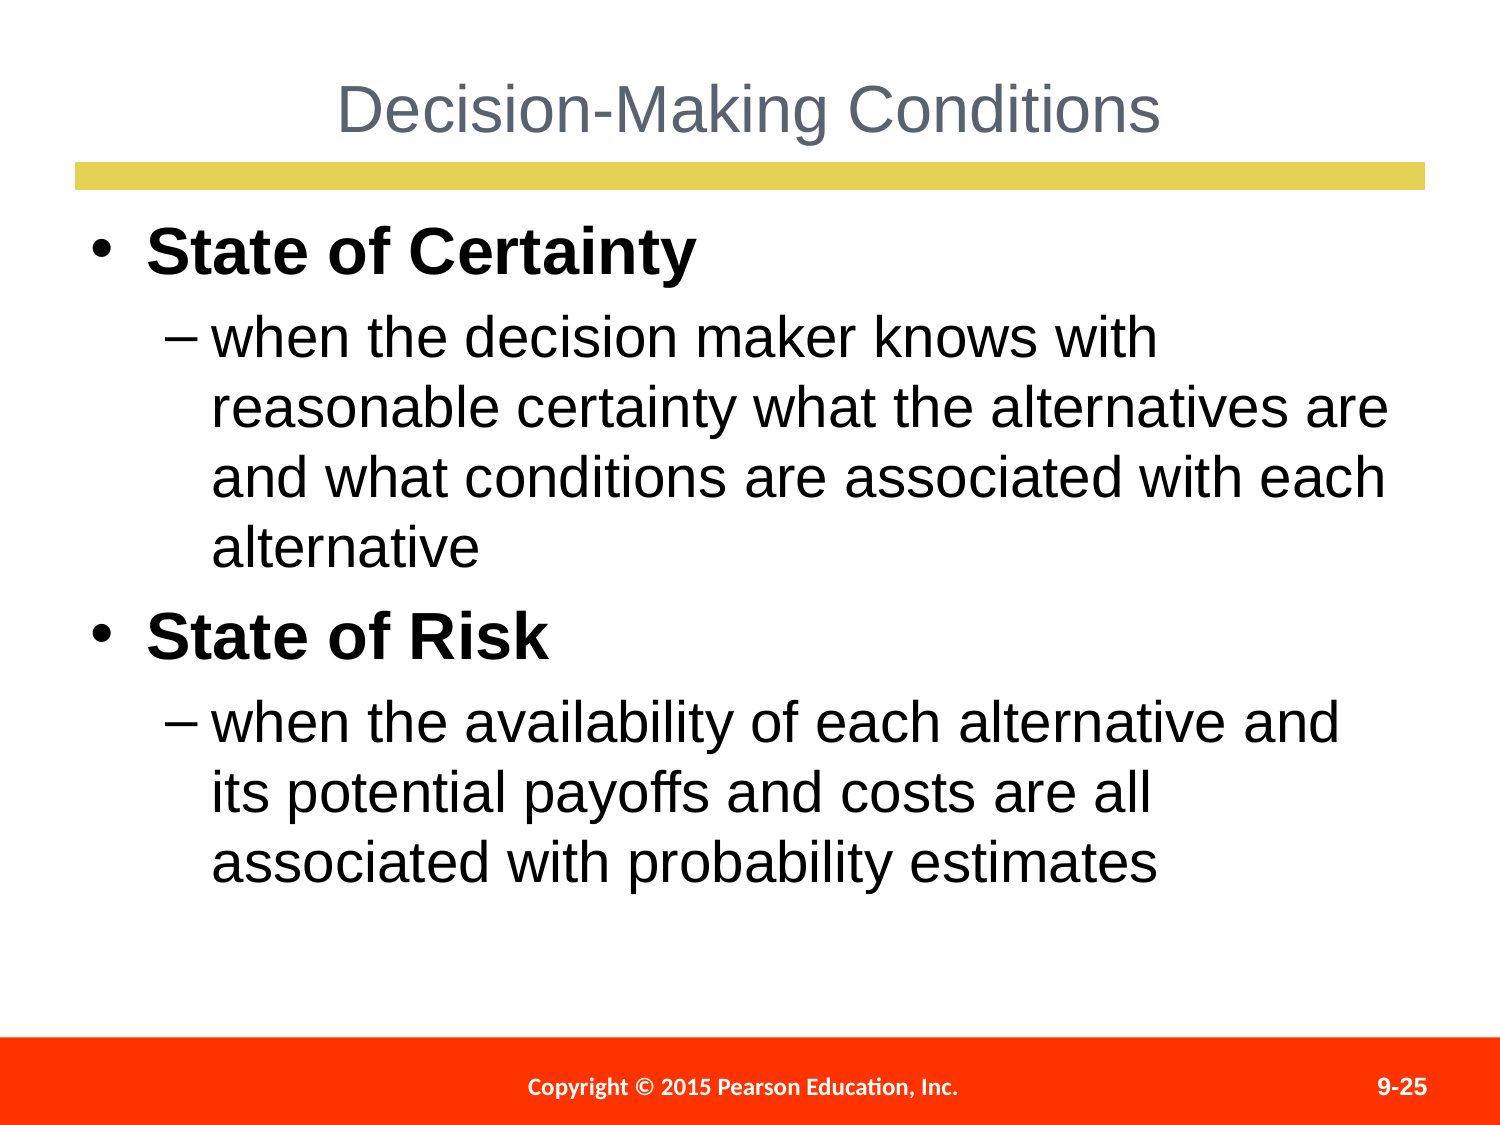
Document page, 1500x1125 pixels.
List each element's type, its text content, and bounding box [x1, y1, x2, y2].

list State of Certainty when the decision maker knows with reasonable certainty what the alternatives are and what conditions are associated with each alternative State of Risk when the availability of each alternative and its potential payoffs and costs are all associated with probability estimates [74, 199, 1426, 1006]
title Decision-Making Conditions [74, 12, 1426, 199]
